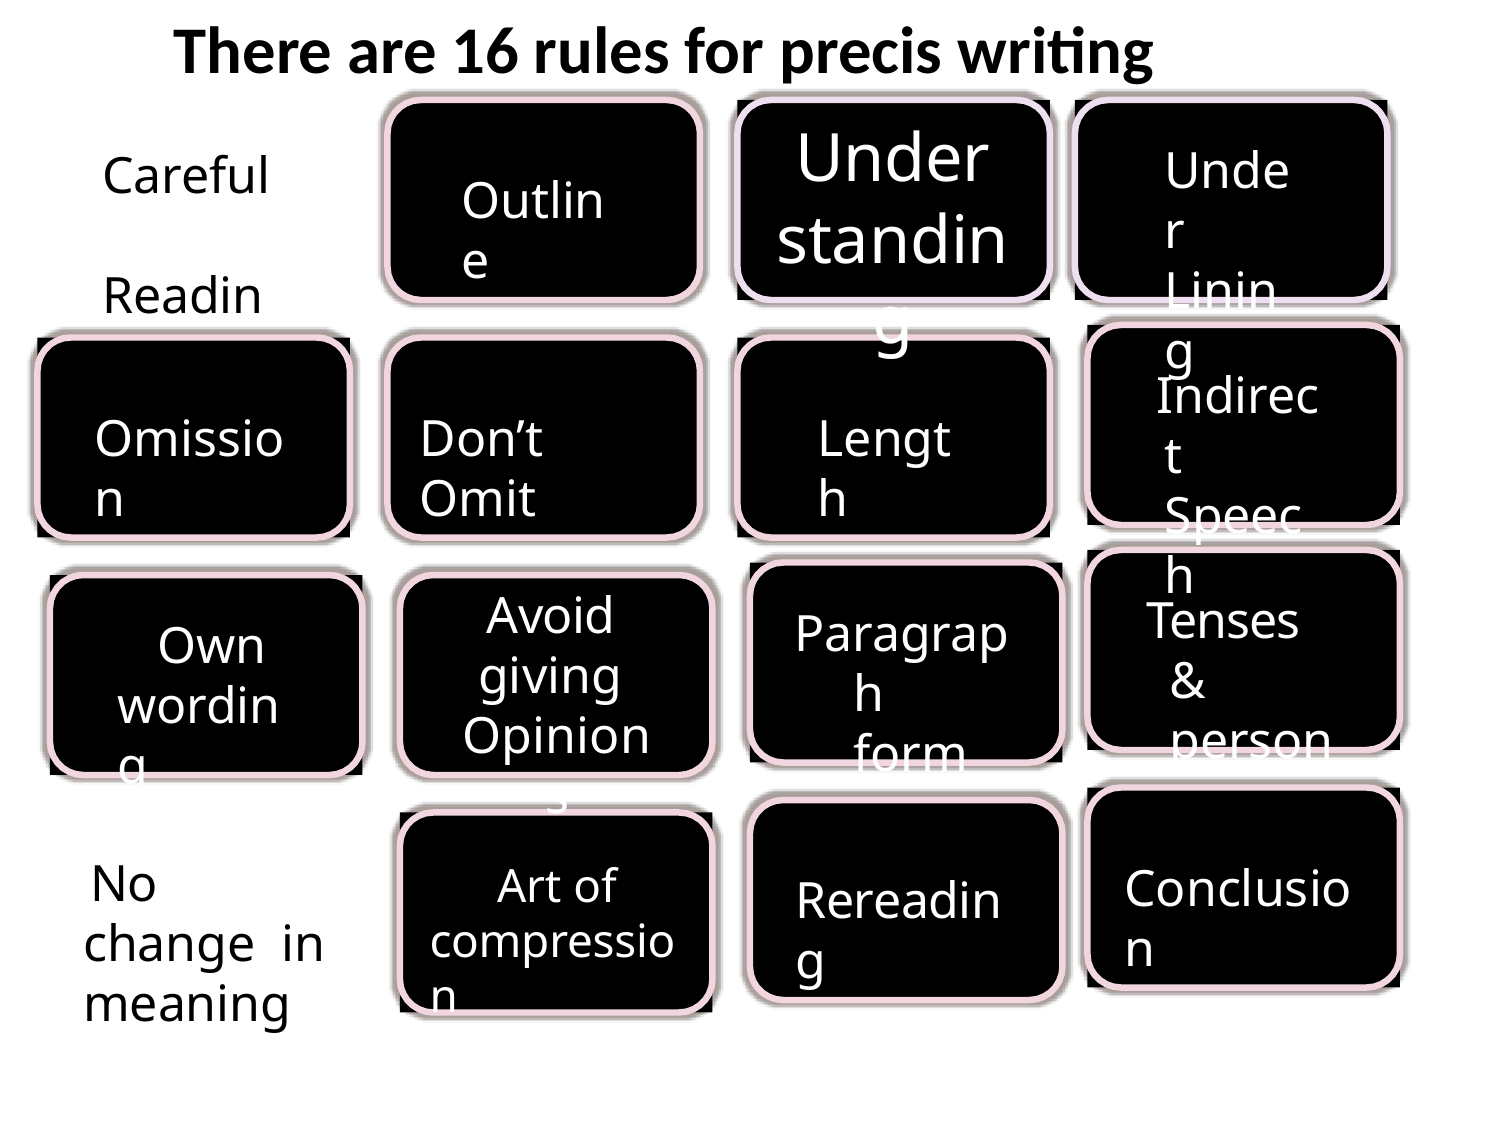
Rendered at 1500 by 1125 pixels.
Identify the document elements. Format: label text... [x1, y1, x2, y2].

text_box [385, 798, 727, 1027]
text_box [399, 575, 425, 607]
text_box [387, 510, 416, 538]
text_box [1375, 500, 1400, 525]
text_box [1074, 141, 1162, 300]
text_box [1087, 497, 1112, 525]
text_box [1355, 99, 1388, 129]
text_box [37, 337, 350, 538]
text_box [737, 510, 766, 538]
text_box No change in meaning [81, 849, 332, 1032]
text_box [737, 141, 762, 299]
text_box [1073, 539, 1154, 764]
text_box [1087, 787, 1400, 988]
text_box [749, 800, 1063, 1001]
text_box [1038, 971, 1063, 1000]
text_box [399, 743, 425, 775]
text_box [737, 337, 1050, 538]
text_box [1087, 787, 1116, 815]
text_box [387, 337, 416, 365]
title There are 16 rules for precis writing [75, 0, 1250, 141]
text_box [737, 272, 762, 300]
text_box [688, 746, 713, 775]
text_box Omission [92, 403, 296, 527]
text_box Conclusion [1122, 854, 1367, 977]
text_box [735, 786, 1077, 1014]
text_box [1025, 275, 1050, 300]
text_box [1087, 960, 1116, 988]
text_box Don’t Omit [417, 403, 670, 527]
text_box Avoid giving Opinions [458, 581, 655, 824]
text_box [1367, 549, 1400, 575]
text_box [749, 730, 778, 763]
text_box [1034, 562, 1063, 591]
text_box [1087, 324, 1162, 526]
text_box [749, 800, 775, 832]
text_box [672, 337, 700, 362]
text_box [675, 275, 700, 300]
text_box [1087, 722, 1112, 750]
text_box [37, 337, 66, 365]
text_box [387, 337, 700, 538]
text_box [1372, 962, 1400, 988]
text_box Outline [459, 166, 629, 289]
text_box [1034, 734, 1063, 763]
text_box [1087, 549, 1120, 578]
text_box [1372, 787, 1400, 812]
text_box [1087, 549, 1154, 751]
text_box [685, 983, 713, 1013]
text_box [1087, 324, 1120, 353]
text_box [385, 561, 727, 789]
text_box [49, 575, 363, 776]
text_box [1367, 324, 1400, 350]
text_box [1073, 314, 1162, 539]
text_box [1334, 549, 1400, 751]
text_box [373, 323, 714, 552]
text_box Art of compression [427, 854, 685, 1022]
text_box [1301, 324, 1400, 526]
text_box [37, 510, 66, 538]
text_box [735, 548, 1077, 777]
text_box Indirect Speech [1154, 361, 1334, 604]
text_box [387, 272, 412, 300]
text_box [737, 337, 762, 365]
text_box [49, 575, 75, 607]
text_box [1375, 725, 1400, 750]
text_box [399, 812, 713, 1012]
text_box [338, 575, 363, 604]
text_box [1363, 271, 1388, 300]
text_box [35, 561, 377, 789]
text_box [338, 746, 363, 775]
text_box [1060, 141, 1162, 314]
text_box [399, 812, 428, 845]
text_box Rereading [793, 866, 1020, 989]
text_box [373, 141, 714, 314]
text_box [1250, 85, 1402, 314]
text_box [1038, 800, 1063, 829]
text_box Paragraph form [792, 599, 1020, 782]
text_box [749, 562, 1063, 763]
text_box [399, 980, 427, 1013]
text_box [49, 743, 75, 775]
text_box [1074, 268, 1100, 300]
text_box [672, 513, 700, 538]
text_box [1073, 773, 1414, 1002]
text_box [684, 812, 713, 841]
text_box [387, 141, 700, 300]
text_box [688, 575, 713, 604]
text_box Careful Reading [100, 141, 280, 384]
text_box Under Lining [1162, 136, 1301, 379]
text_box Length [815, 403, 973, 527]
text_box Under standing [762, 141, 1021, 357]
text_box [1334, 539, 1414, 764]
text_box [749, 562, 778, 595]
text_box [1022, 512, 1050, 538]
text_box [723, 141, 762, 314]
text_box [1301, 310, 1414, 539]
text_box [322, 337, 350, 362]
text_box [749, 968, 775, 1000]
text_box [1022, 337, 1050, 363]
text_box [1021, 141, 1050, 300]
text_box [23, 323, 364, 552]
text_box Tenses & person [1144, 586, 1344, 769]
text_box Own wording [115, 611, 298, 794]
text_box [723, 323, 1064, 552]
text_box [322, 512, 350, 538]
text_box [1021, 141, 1060, 314]
text_box [399, 575, 713, 776]
text_box [1250, 99, 1388, 300]
